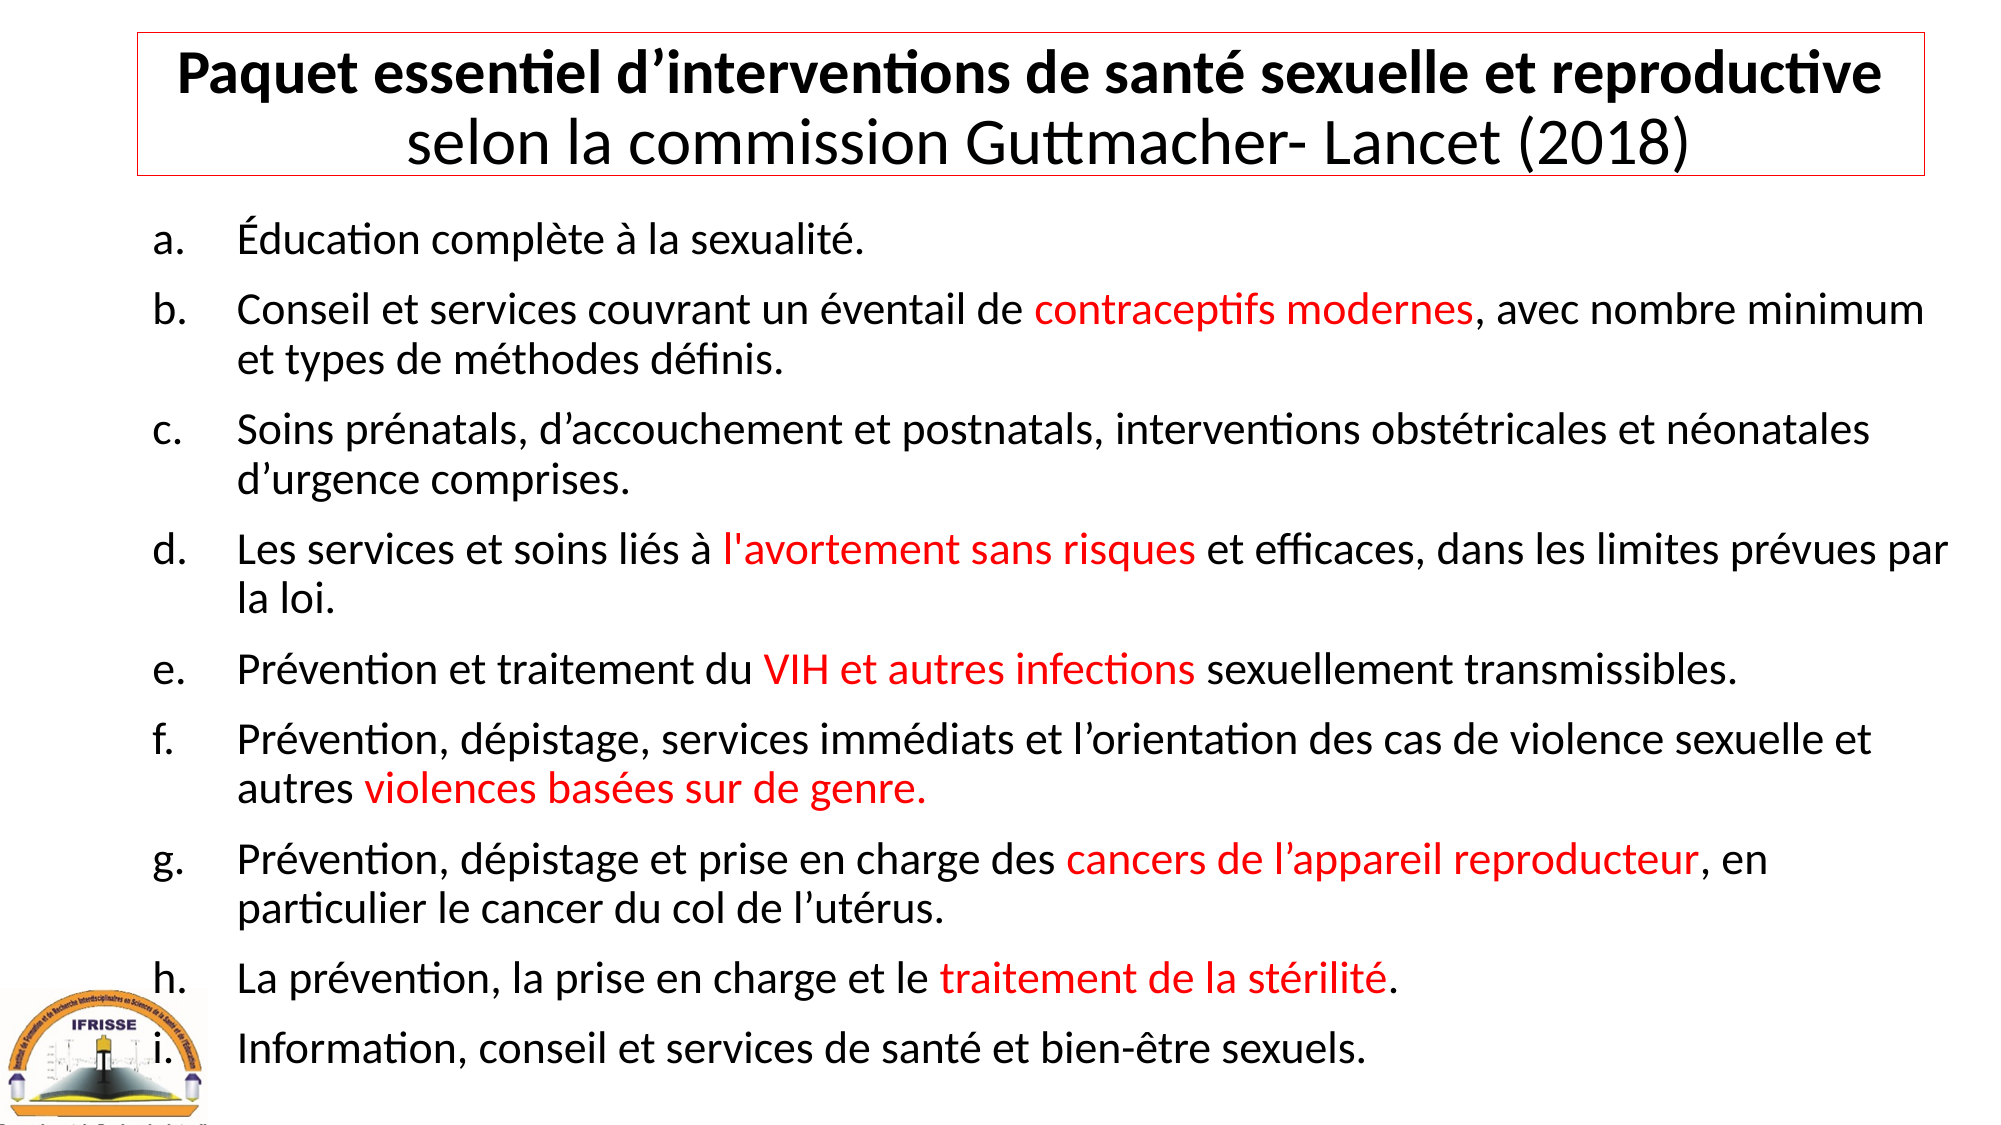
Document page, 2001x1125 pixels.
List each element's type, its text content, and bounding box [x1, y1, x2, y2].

picture [0, 988, 208, 1125]
title Paquet essentiel d’interventions de santé sexuelle et reproductive selon la commission Guttmacher- Lancet (2018) [137, 32, 1925, 176]
list Éducation complète à la sexualité. Conseil et services couvrant un éventail de contraceptifs modernes, avec nombre minimum et types de méthodes définis. Soins prénatals, d’accouchement et postnatals, interventions obstétricales et néonatales d’urgence comprises. Les services et soins liés à l'avortement sans risques et efficaces, dans les limites prévues par la loi. Prévention et traitement du VIH et autres infections sexuellement transmissibles. Prévention, dépistage, services immédiats et l’orientation des cas de violence sexuelle et autres violences basées sur de genre. Prévention, dépistage et prise en charge des cancers de l’appareil reproducteur, en particulier le cancer du col de l’utérus. La prévention, la prise en charge et le traitement de la stérilité. Information, conseil et services de santé et bien-être sexuels. [137, 207, 1966, 1069]
